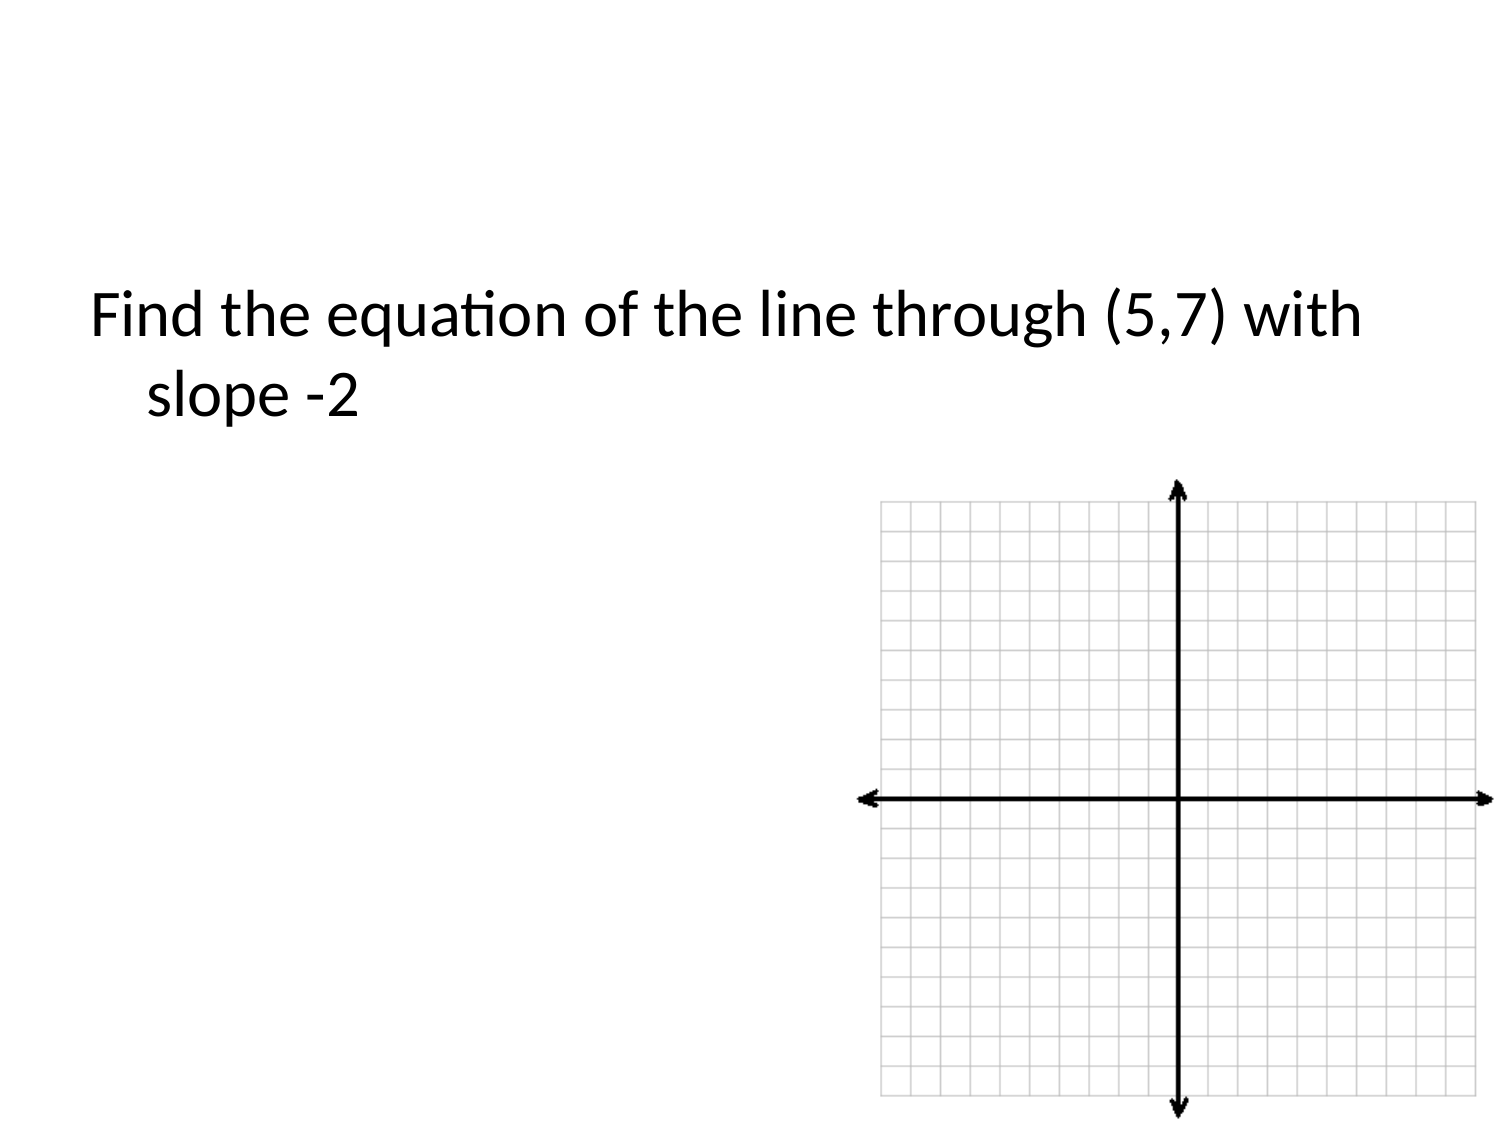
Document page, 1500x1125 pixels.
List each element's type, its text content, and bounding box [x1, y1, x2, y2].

picture [854, 477, 1500, 1125]
list Find the equation of the line through (5,7) with slope -2 [75, 262, 1425, 1005]
